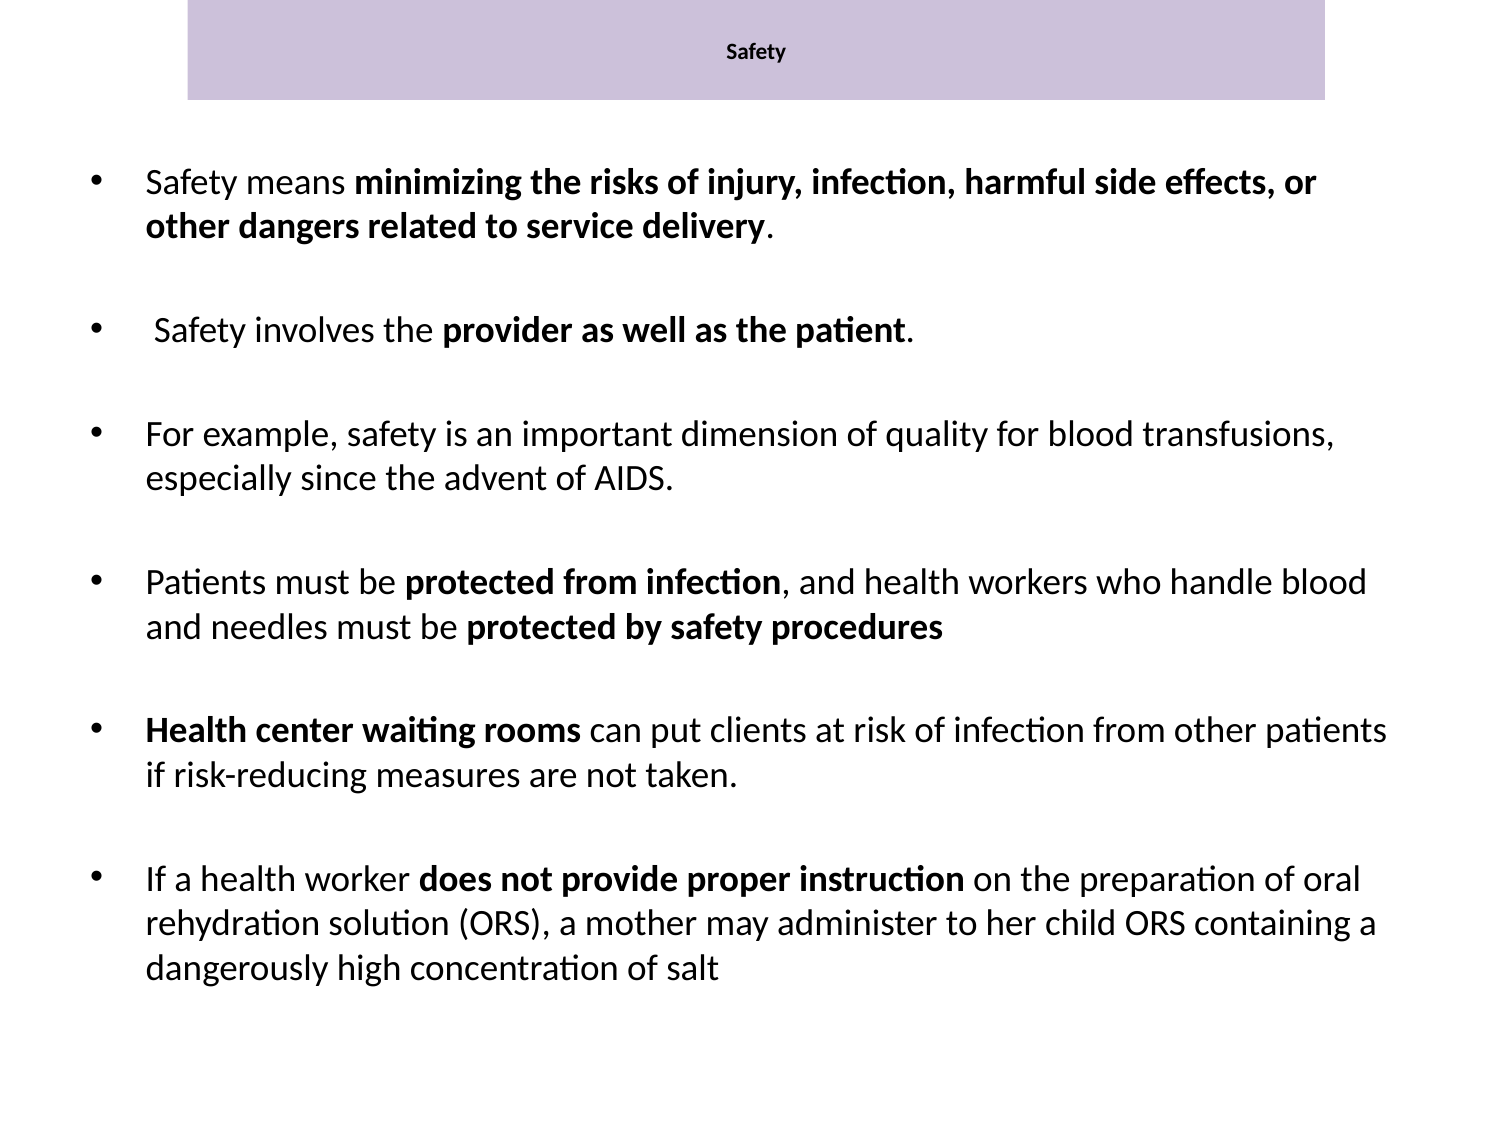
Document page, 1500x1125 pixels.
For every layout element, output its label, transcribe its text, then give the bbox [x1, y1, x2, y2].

list Safety means minimizing the risks of injury, infection, harmful side effects, or other dangers related to service delivery. Safety involves the provider as well as the patient. For example, safety is an important dimension of quality for blood transfusions, especially since the advent of AIDS. Patients must be protected from infection, and health workers who handle blood and needles must be protected by safety procedures Health center waiting rooms can put clients at risk of infection from other patients if risk-reducing measures are not taken. If a health worker does not provide proper instruction on the preparation of oral rehydration solution (ORS), a mother may administer to her child ORS containing a dangerously high concentration of salt [75, 149, 1425, 1005]
title Safety [187, 0, 1325, 100]
